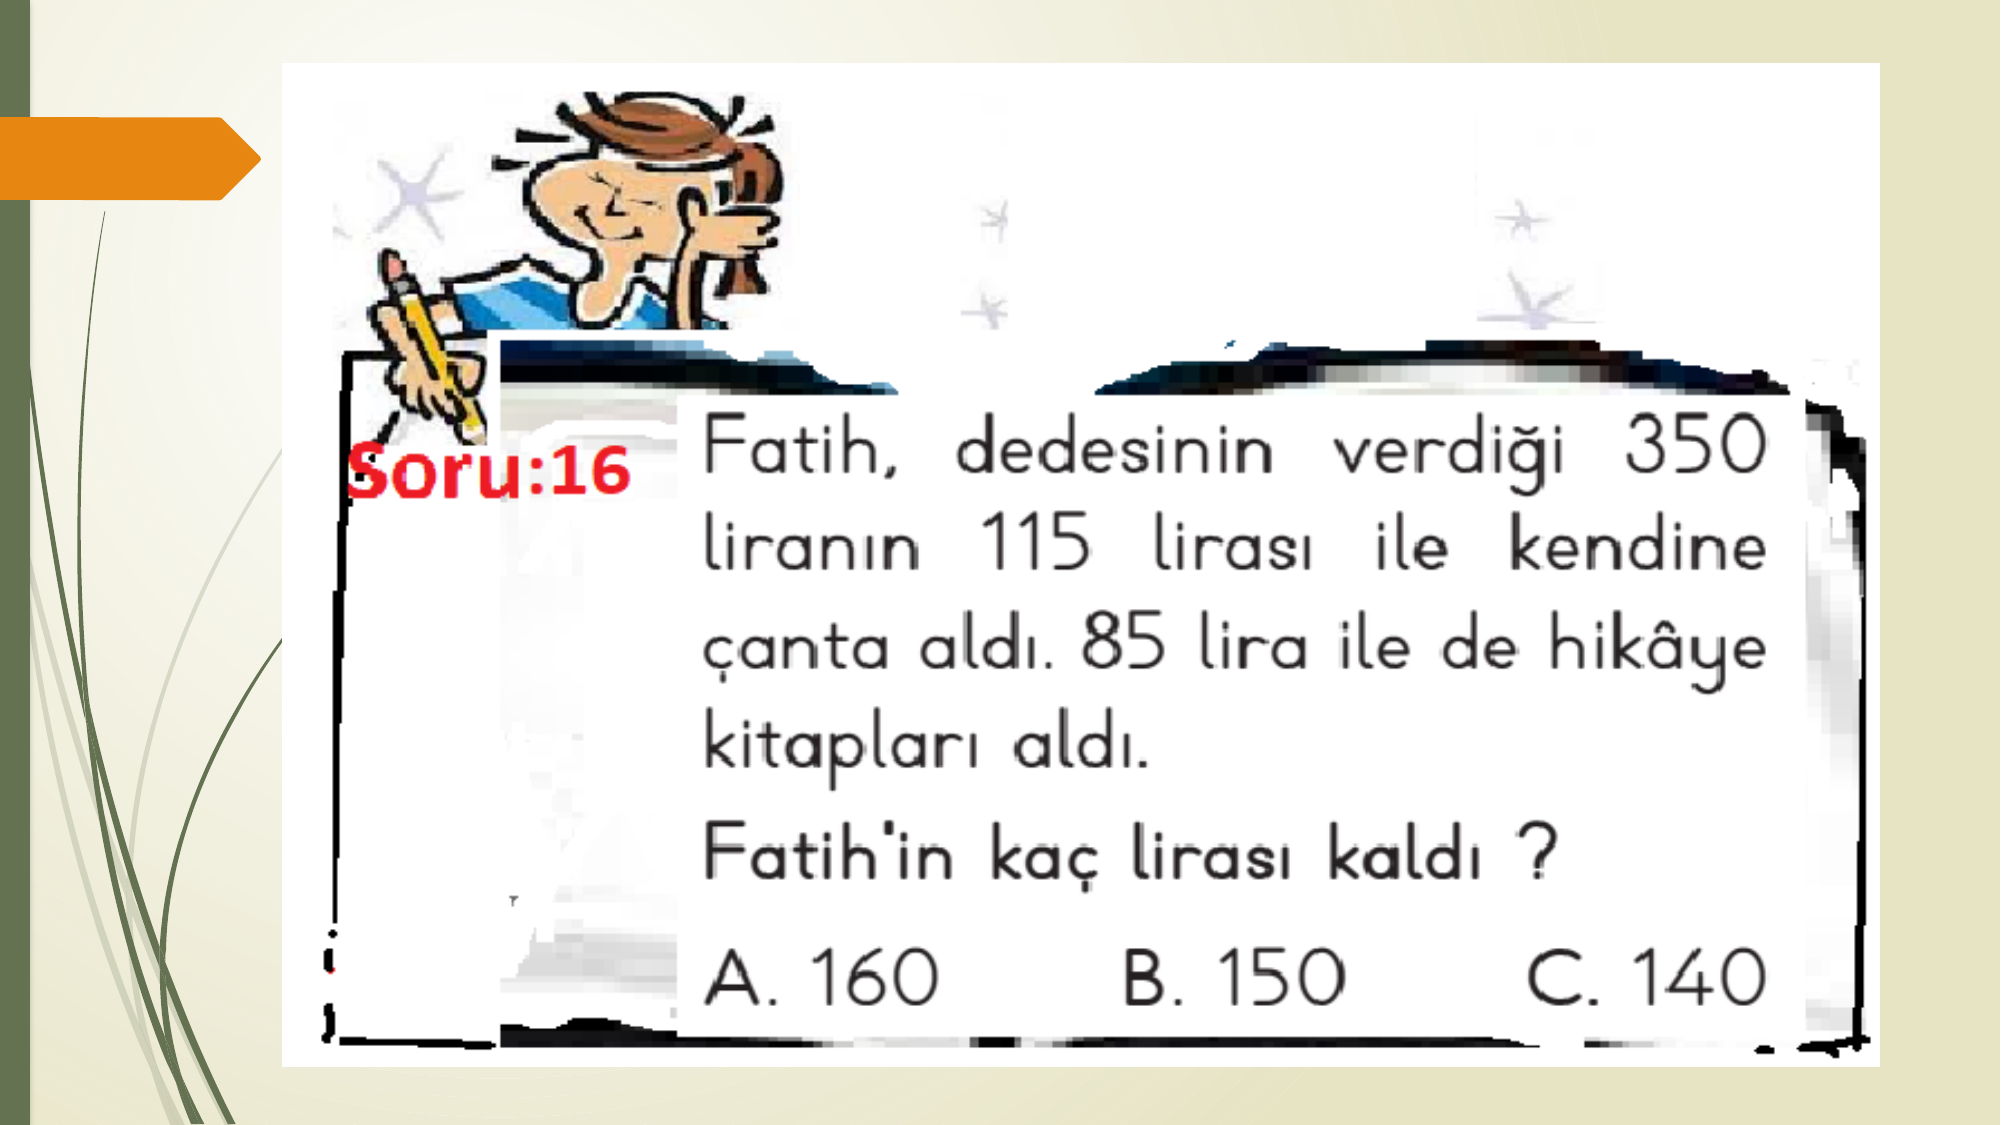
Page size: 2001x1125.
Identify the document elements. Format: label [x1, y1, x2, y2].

picture [282, 63, 1880, 1068]
